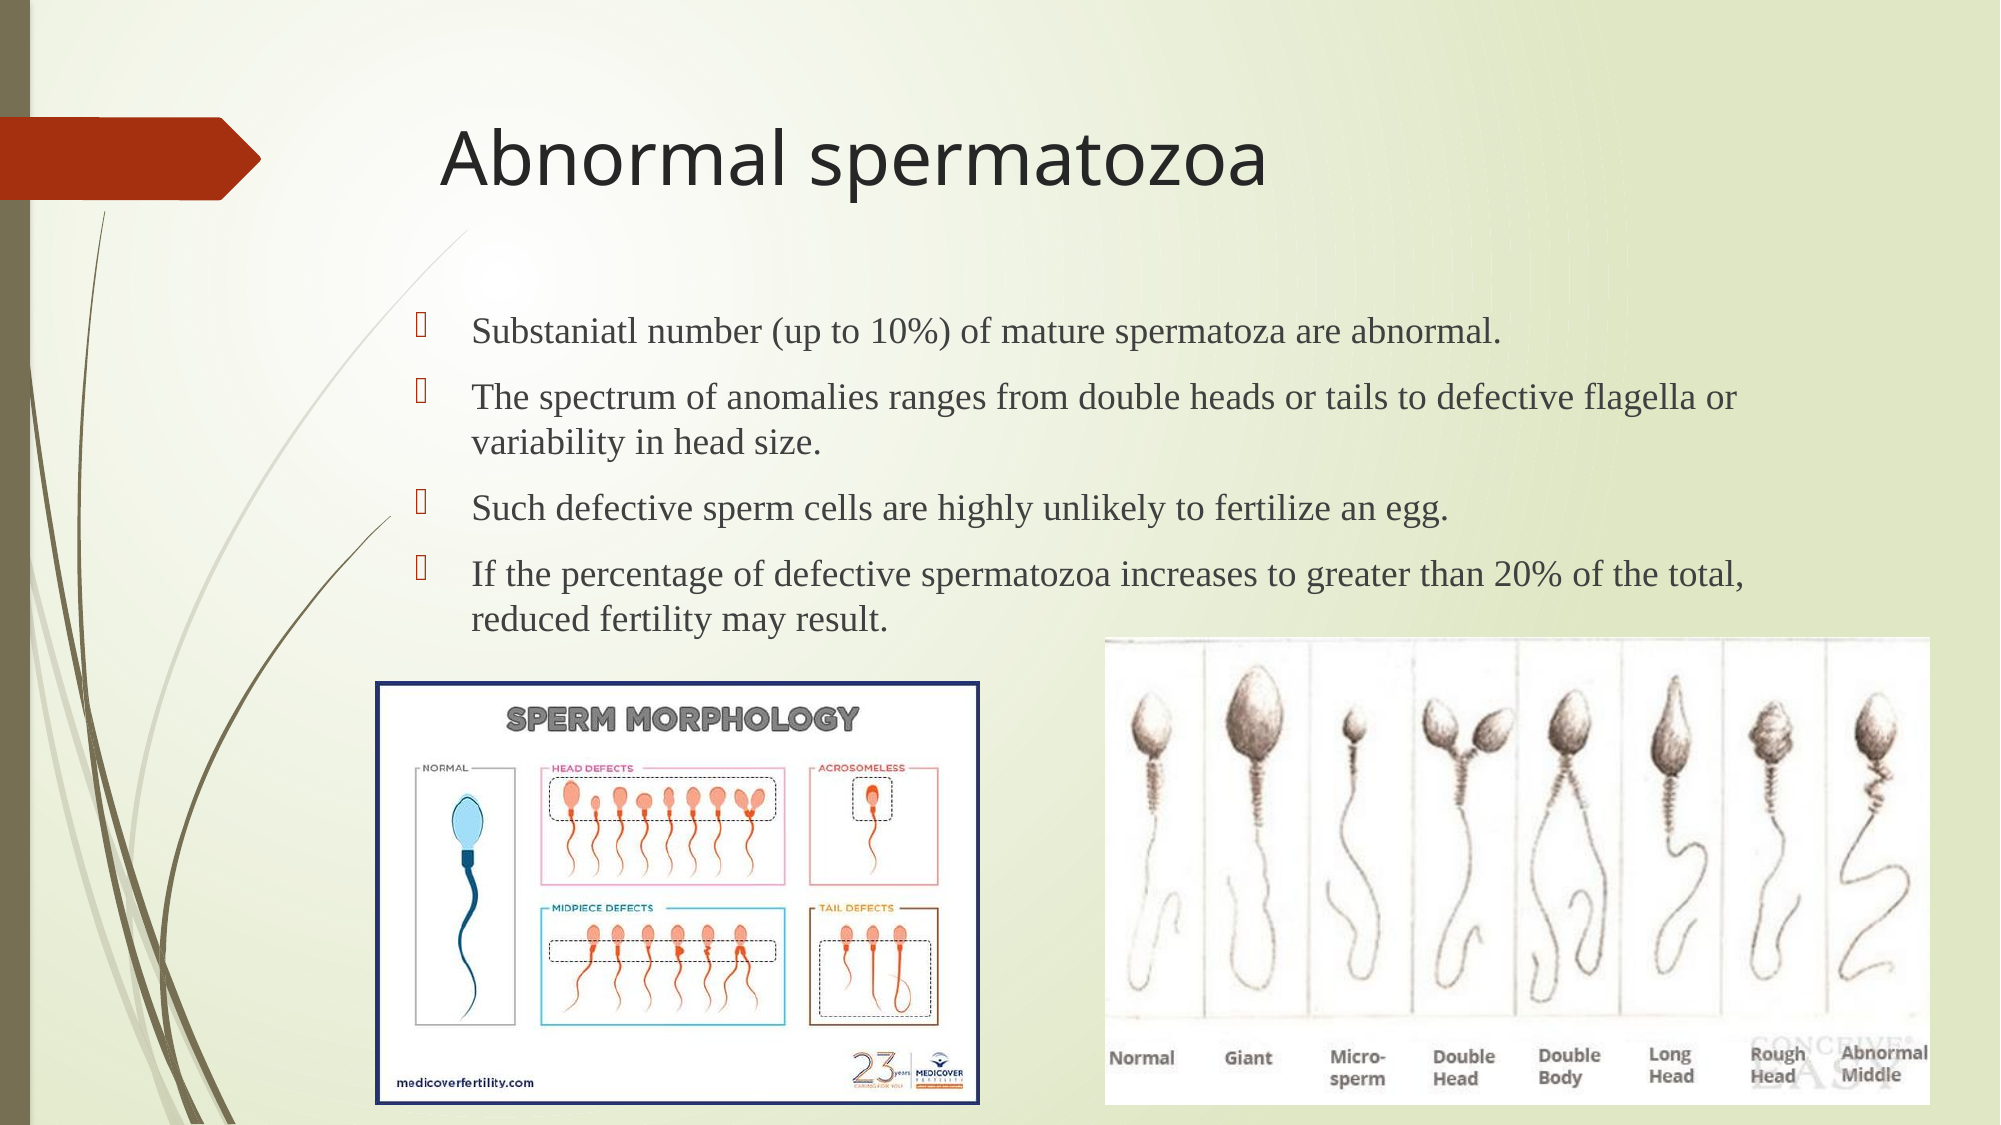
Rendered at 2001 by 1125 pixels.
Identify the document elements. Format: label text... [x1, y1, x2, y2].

title Abnormal spermatozoa [425, 102, 1888, 313]
picture [1105, 636, 1930, 1105]
list Substaniatl number (up to 10%) of mature spermatoza are abnormal. The spectrum of anomalies ranges from double heads or tails to defective flagella or variability in head size. Such defective sperm cells are highly unlikely to fertilize an egg. If the percentage of defective spermatozoa increases to greater than 20% of the total, reduced fertility may result. [400, 298, 1863, 919]
picture [375, 681, 980, 1105]
